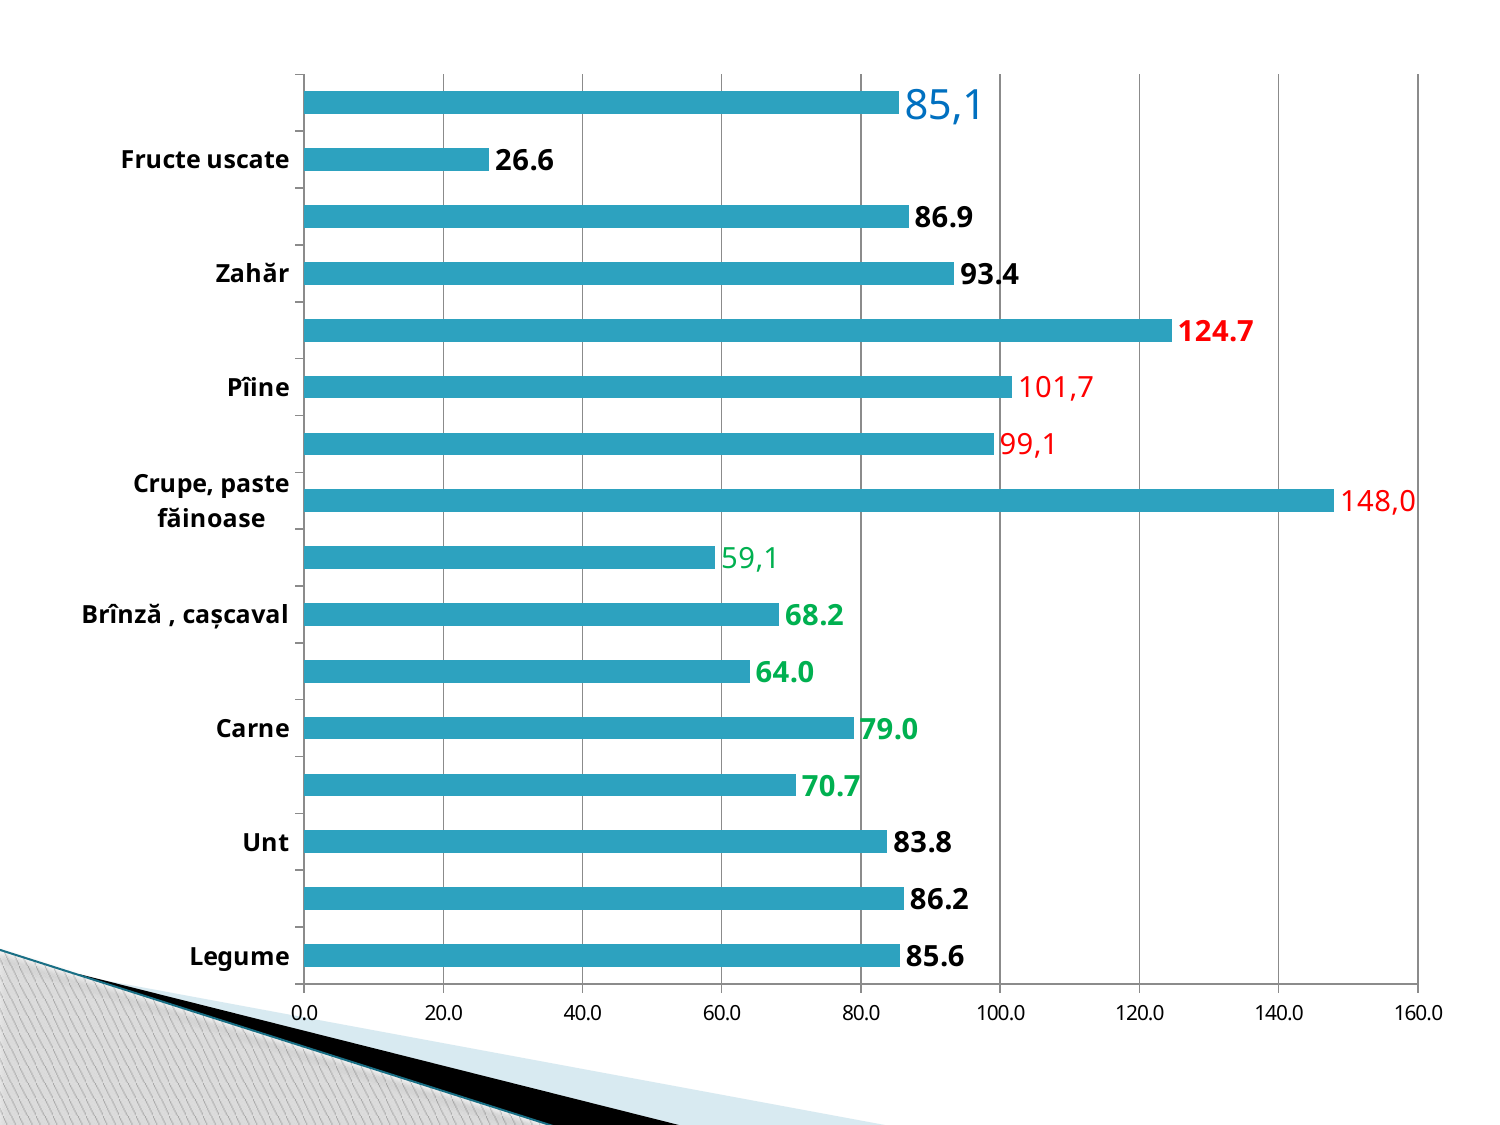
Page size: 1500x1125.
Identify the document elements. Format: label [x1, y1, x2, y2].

chart [52, 54, 1471, 1047]
